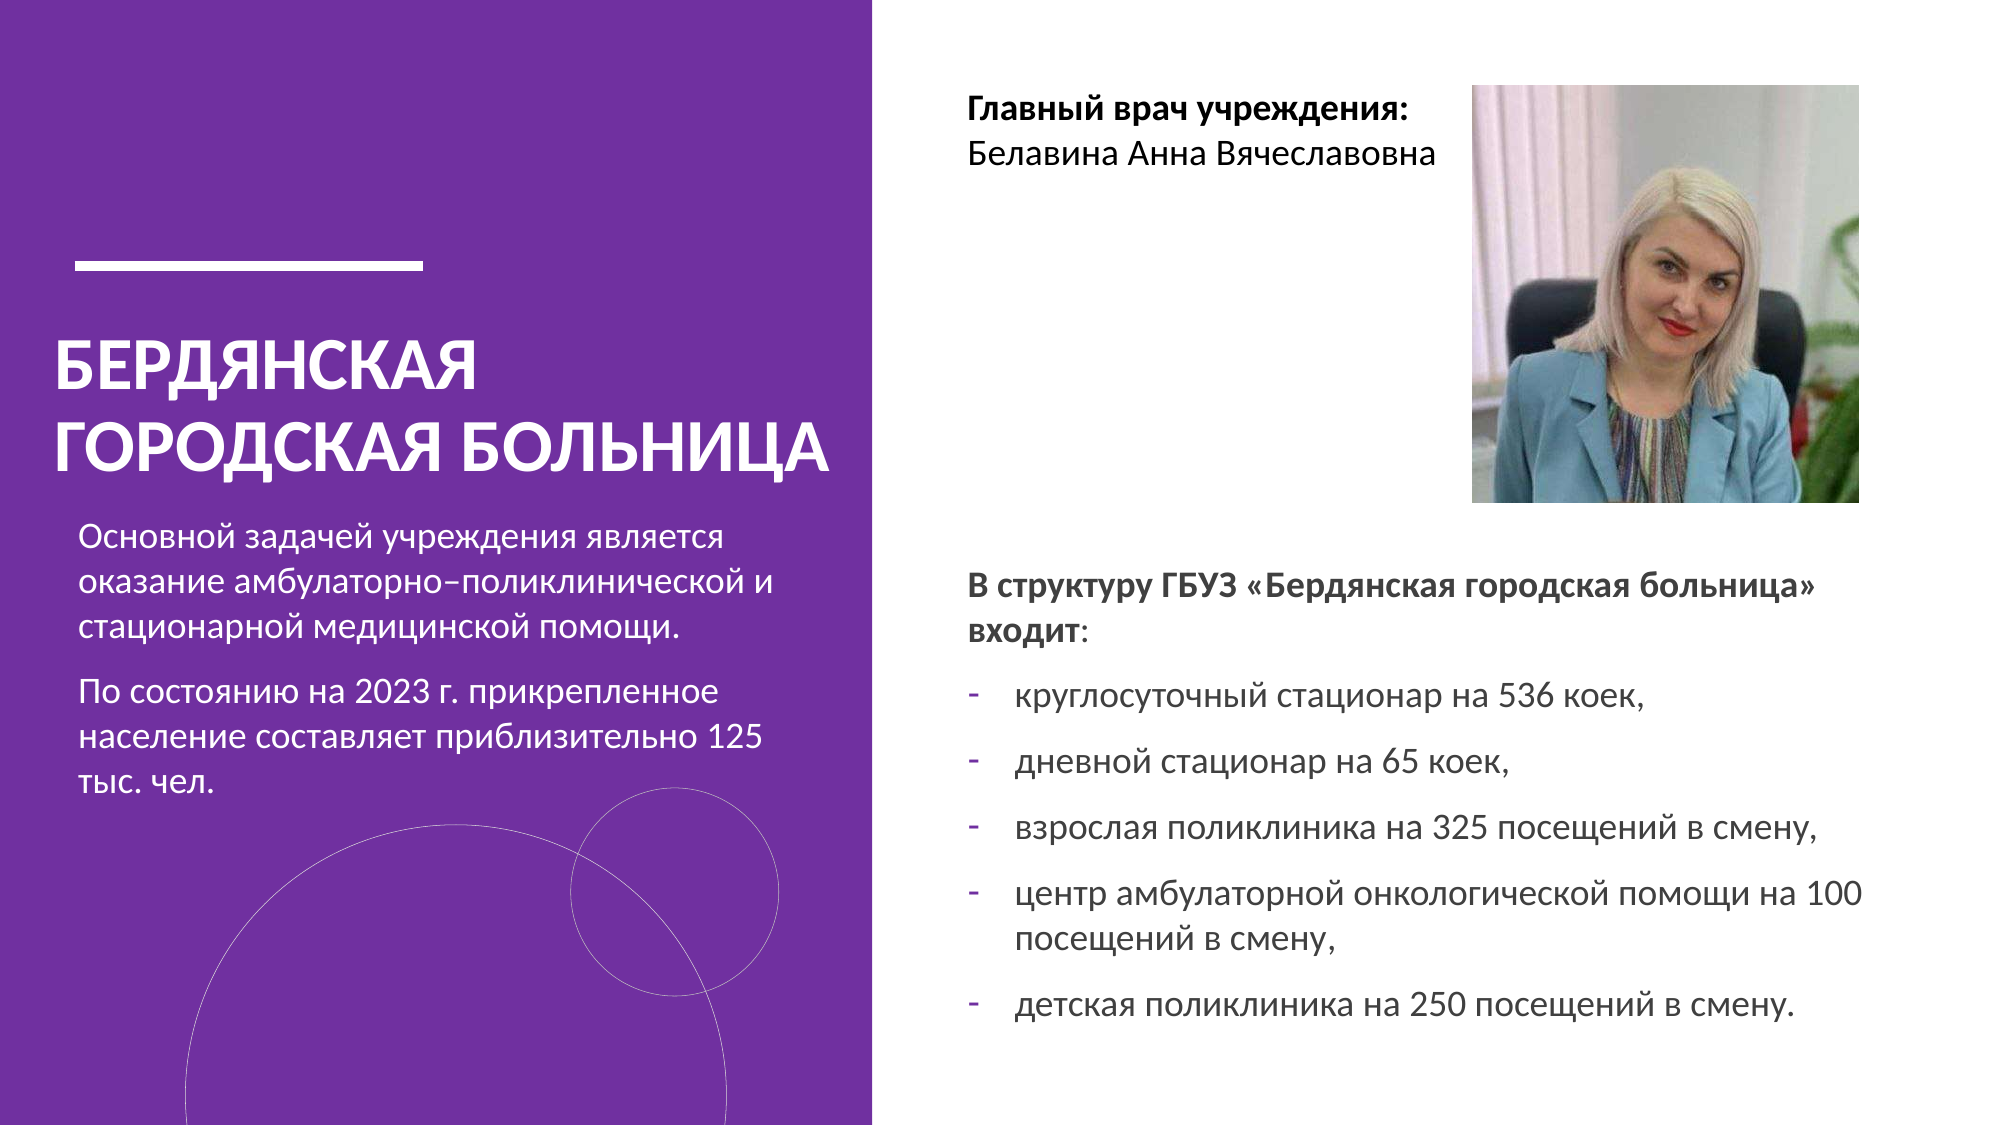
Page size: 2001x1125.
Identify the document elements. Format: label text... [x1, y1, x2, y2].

list Основной задачей учреждения является оказание амбулаторно–поликлинической и стационарной медицинской помощи. По состоянию на 2023 г. прикрепленное население составляет приблизительно 125 тыс. чел. [63, 503, 833, 1076]
text_box Главный врач учреждения: Белавина Анна Вячеславовна [952, 76, 1477, 181]
list В структуру ГБУЗ «Бердянская городская больница» входит: круглосуточный стационар на 536 коек, дневной стационар на 65 коек, взрослая поликлиника на 325 посещений в смену, центр амбулаторной онкологической помощи на 100 посещений в смену, детская поликлиника на 250 посещений в смену. [952, 551, 1911, 1125]
title БерДянская Городская Больница [39, 195, 856, 572]
picture [1472, 85, 1859, 504]
